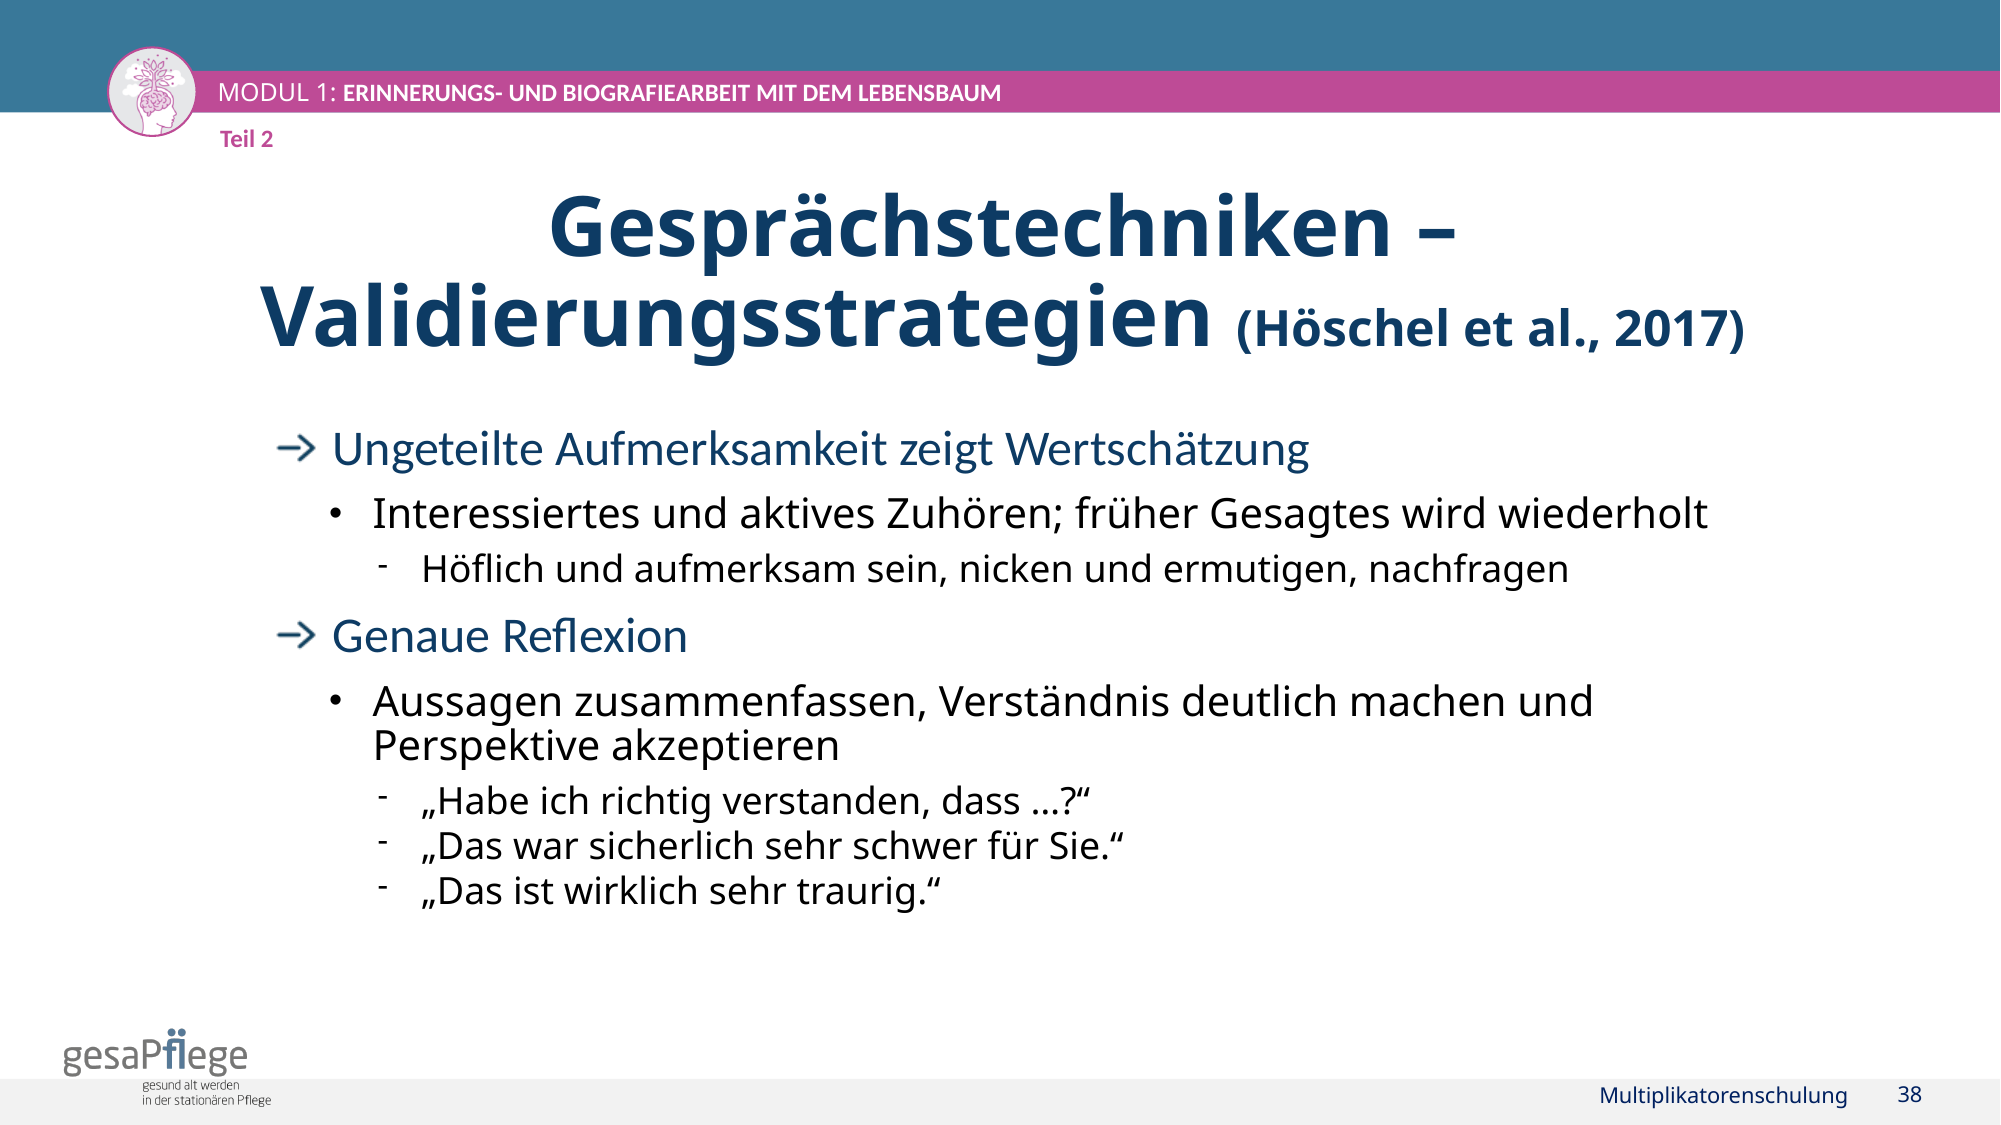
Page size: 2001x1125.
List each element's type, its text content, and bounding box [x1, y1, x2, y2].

picture [62, 1027, 272, 1108]
footer Multiplikatorenschulung [1111, 1076, 1863, 1114]
slide_number 38 [1863, 1076, 1938, 1114]
list Teil 2 [208, 120, 428, 153]
title Gesprächstechniken – Validierungsstrategien (Höschel et al., 2017) [214, 184, 1792, 372]
list Ungeteilte Aufmerksamkeit zeigt Wertschätzung Interessiertes und aktives Zuhören; früher Gesagtes wird wiederholt Höflich und aufmerksam sein, nicken und ermutigen, nachfragen Genaue Reflexion Aussagen zusammenfassen, Verständnis deutlich machen und Perspektive akzeptieren „Habe ich richtig verstanden, dass …?“ „Das war sicherlich sehr schwer für Sie.“ „Das ist wirklich sehr traurig.“ [214, 422, 1792, 1001]
